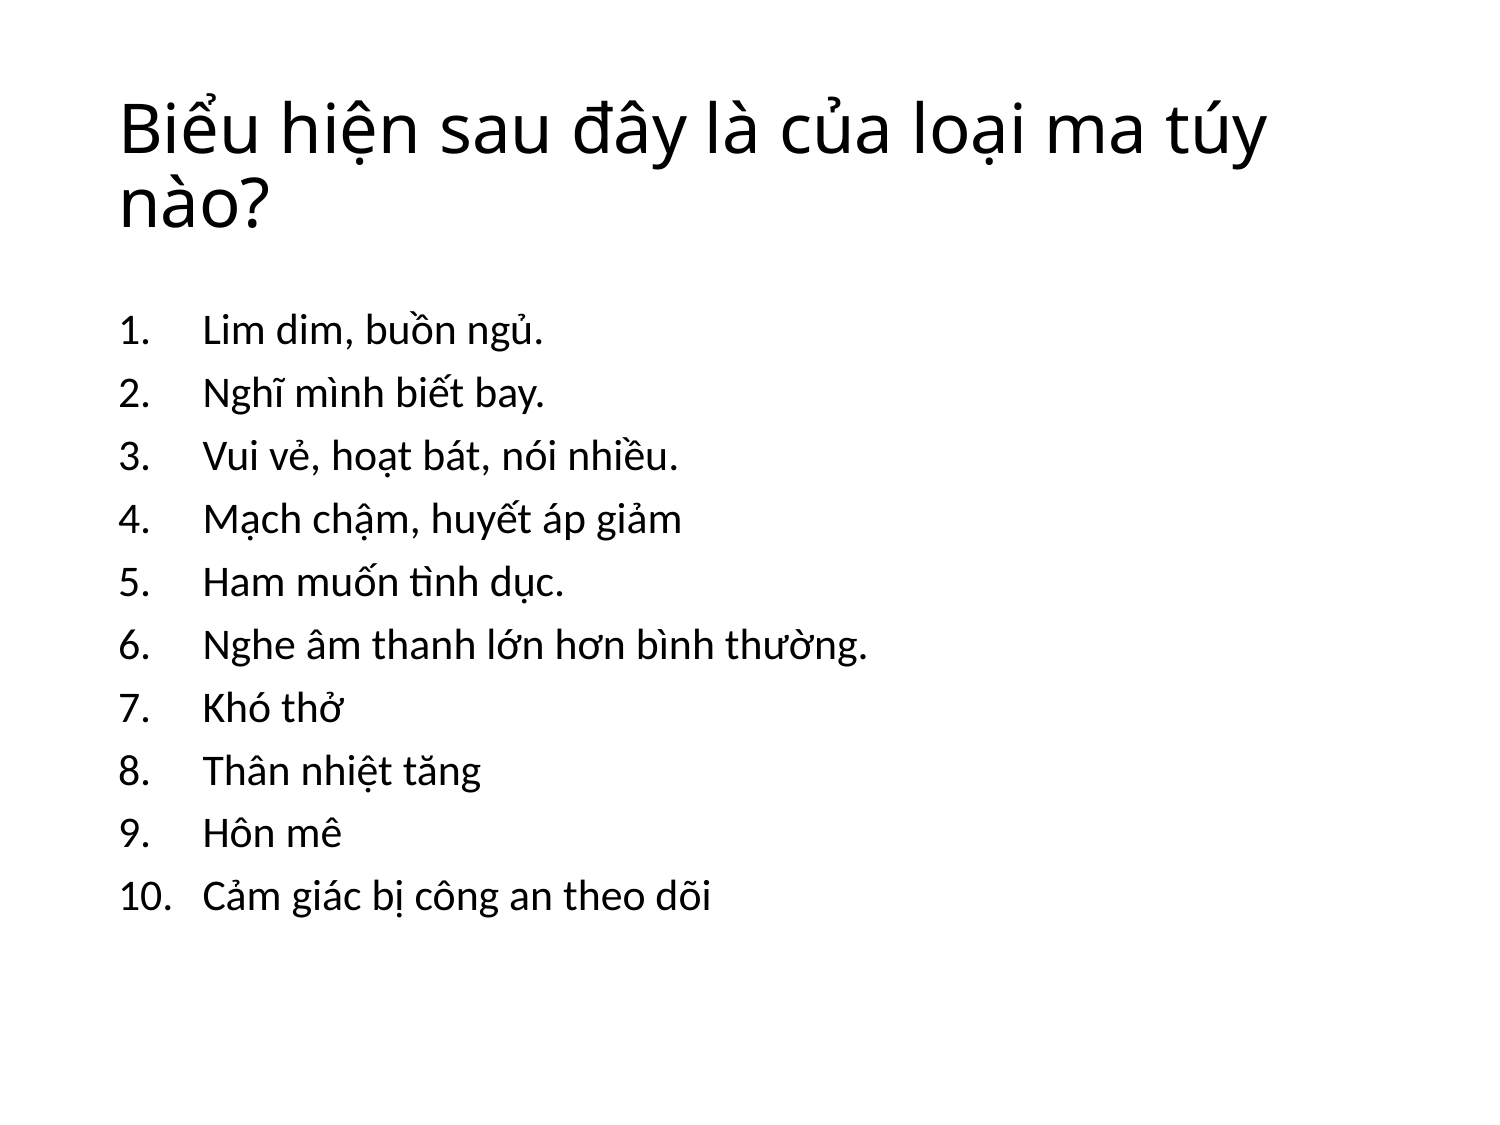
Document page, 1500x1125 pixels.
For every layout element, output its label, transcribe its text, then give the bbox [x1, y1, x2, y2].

list Lim dim, buồn ngủ. Nghĩ mình biết bay. Vui vẻ, hoạt bát, nói nhiều. Mạch chậm, huyết áp giảm Ham muốn tình dục. Nghe âm thanh lớn hơn bình thường. Khó thở Thân nhiệt tăng Hôn mê Cảm giác bị công an theo dõi [103, 299, 1397, 1014]
title Biểu hiện sau đây là của loại ma túy nào? [103, 59, 1397, 278]
